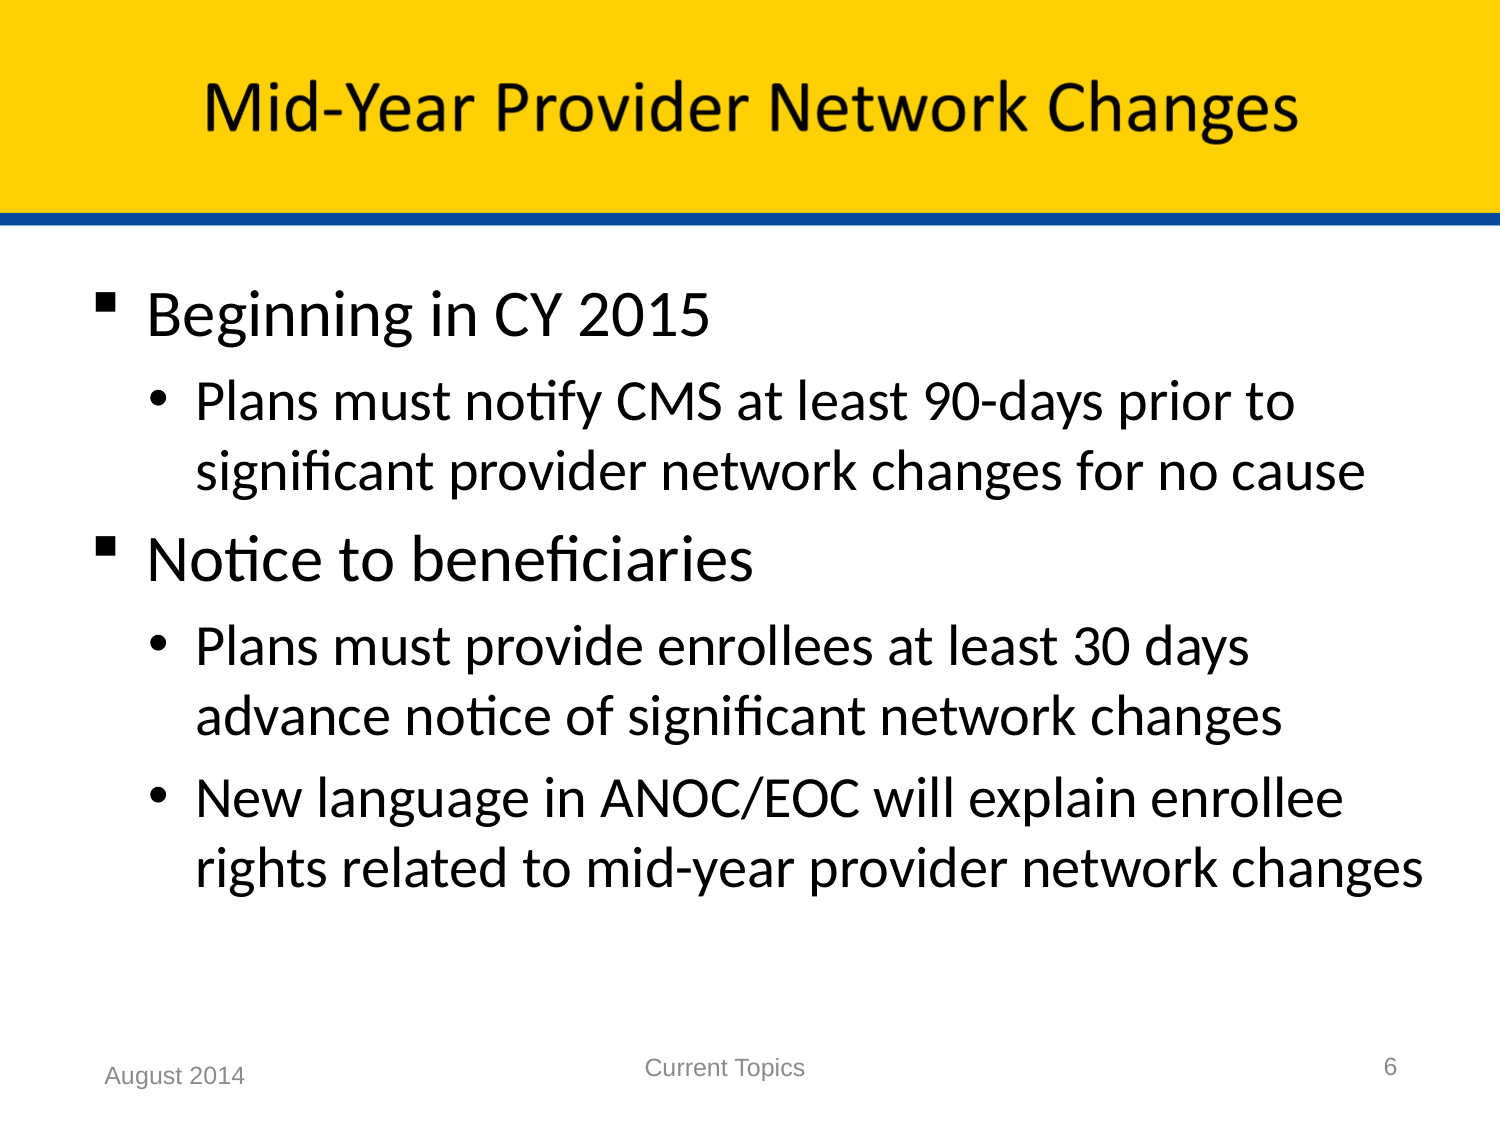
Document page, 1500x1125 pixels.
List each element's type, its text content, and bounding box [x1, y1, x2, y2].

picture [0, 0, 1500, 227]
list Beginning in CY 2015 Plans must notify CMS at least 90-days prior to significant provider network changes for no cause Notice to beneficiaries Plans must provide enrollees at least 30 days advance notice of significant network changes New language in ANOC/EOC will explain enrollee rights related to mid-year provider network changes [75, 262, 1463, 1038]
